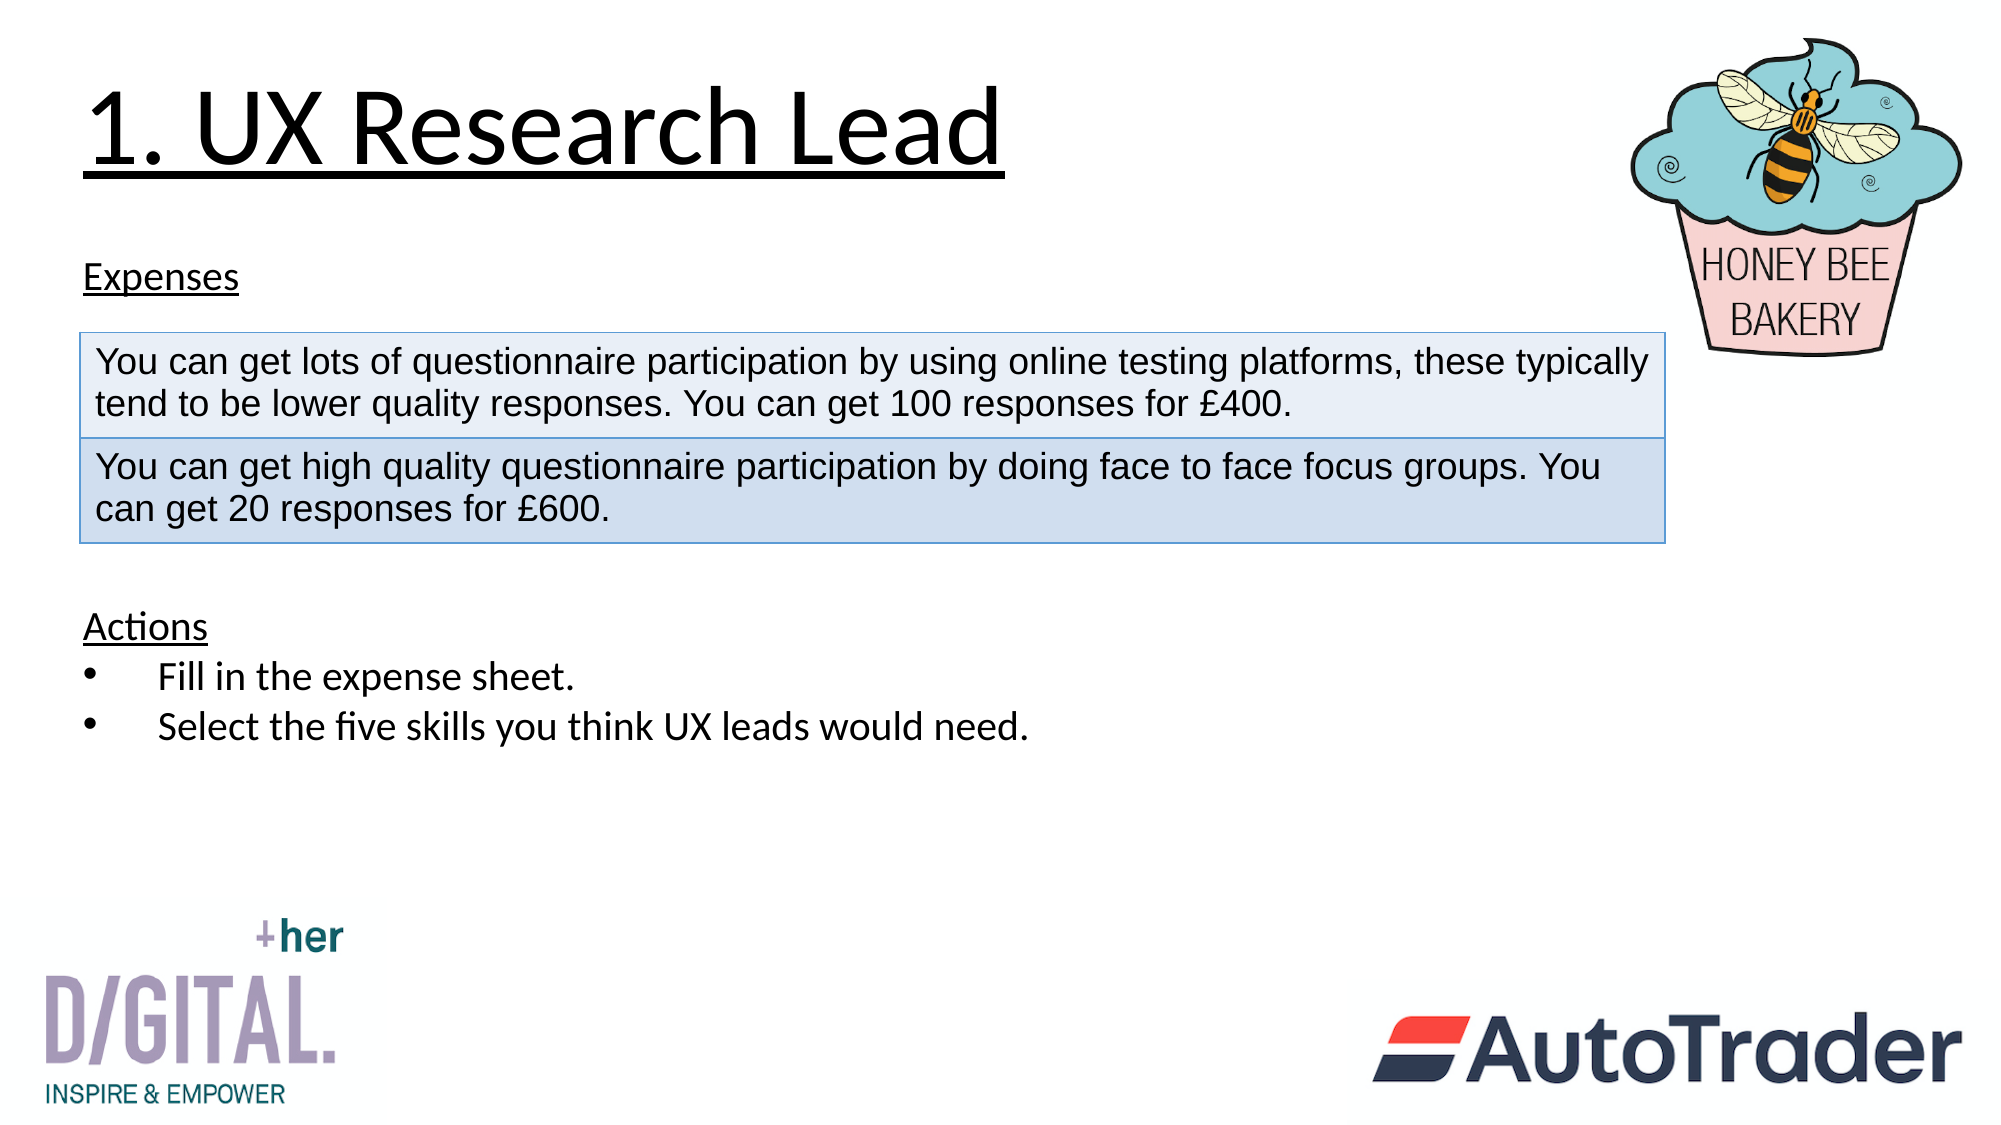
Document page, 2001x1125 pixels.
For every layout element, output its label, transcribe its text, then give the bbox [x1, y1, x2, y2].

text_box 1. UX Research Lead [67, 44, 1586, 195]
picture [0, 897, 387, 1125]
picture [1347, 978, 2000, 1125]
text_box Expenses Actions Fill in the expense sheet. Select the five skills you think UX leads would need. [67, 241, 1677, 757]
table_header You can get lots of questionnaire participation by using online testing platforms, these typically tend to be lower quality responses. You can get 100 responses for £400. [81, 333, 1664, 437]
table_cell You can get high quality questionnaire participation by doing face to face focus groups. You can get 20 responses for £600. [81, 439, 1664, 542]
picture [1591, 0, 2000, 401]
